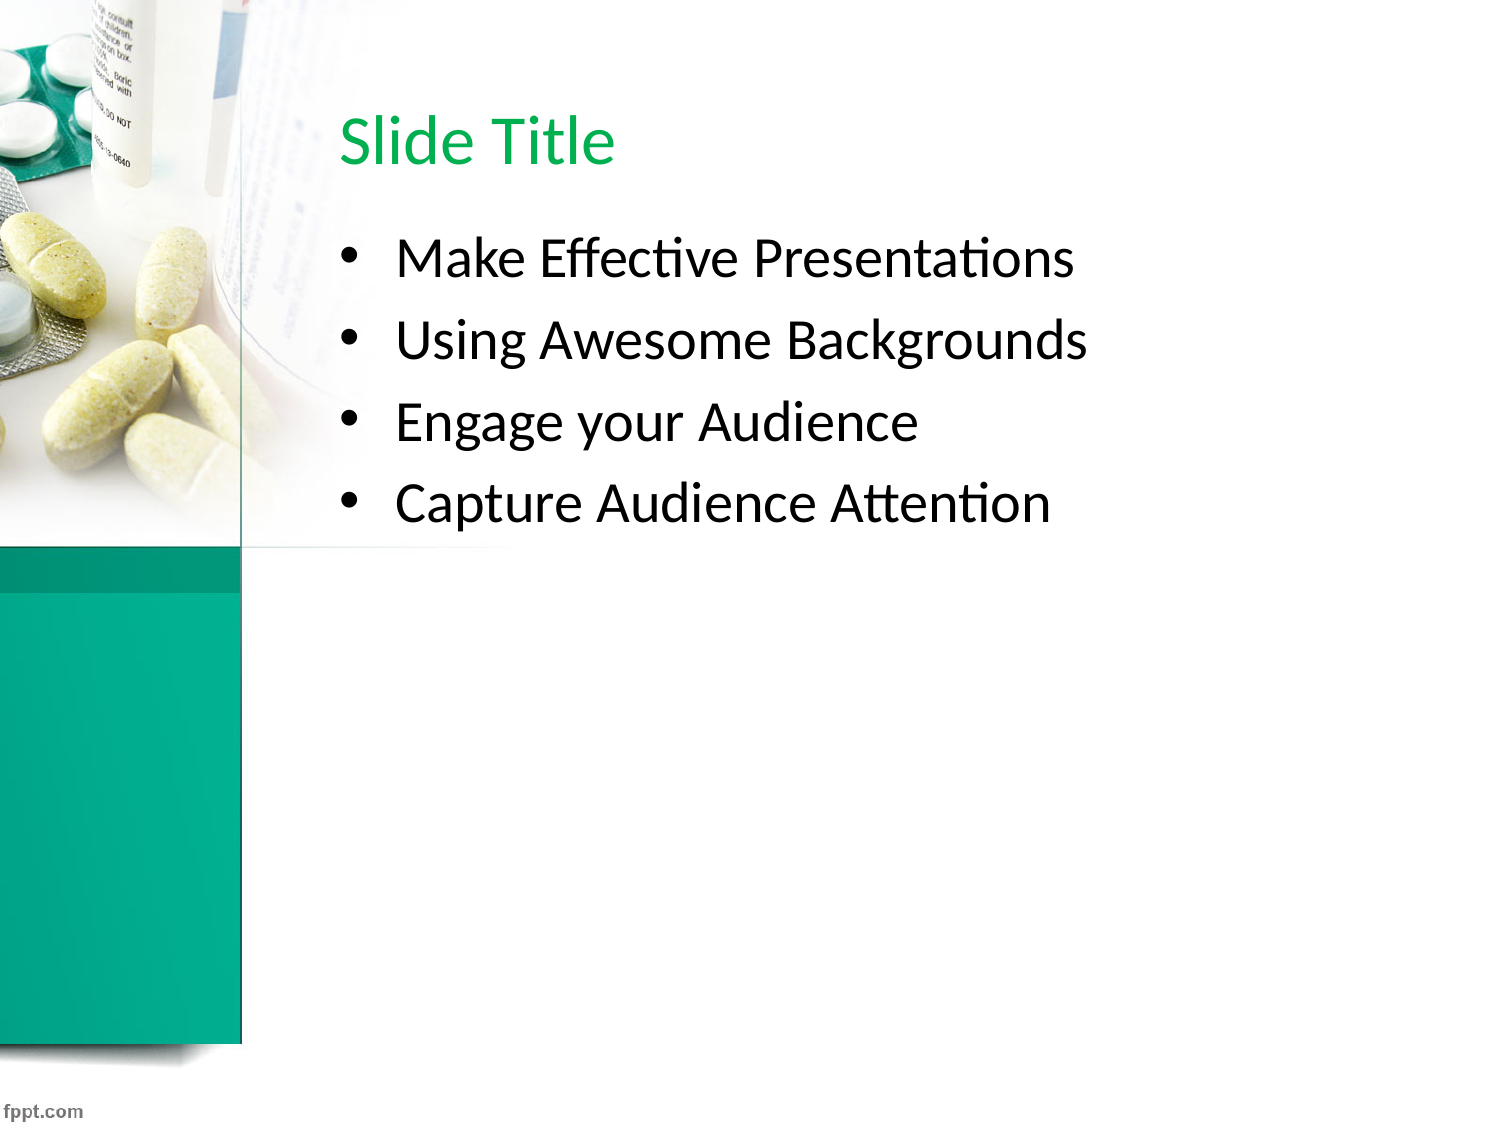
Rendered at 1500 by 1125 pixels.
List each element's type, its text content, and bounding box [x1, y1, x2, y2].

list Make Effective Presentations Using Awesome Backgrounds Engage your Audience Capture Audience Attention [324, 211, 1476, 964]
title Slide Title [324, 86, 1476, 187]
picture [0, 0, 1500, 1125]
